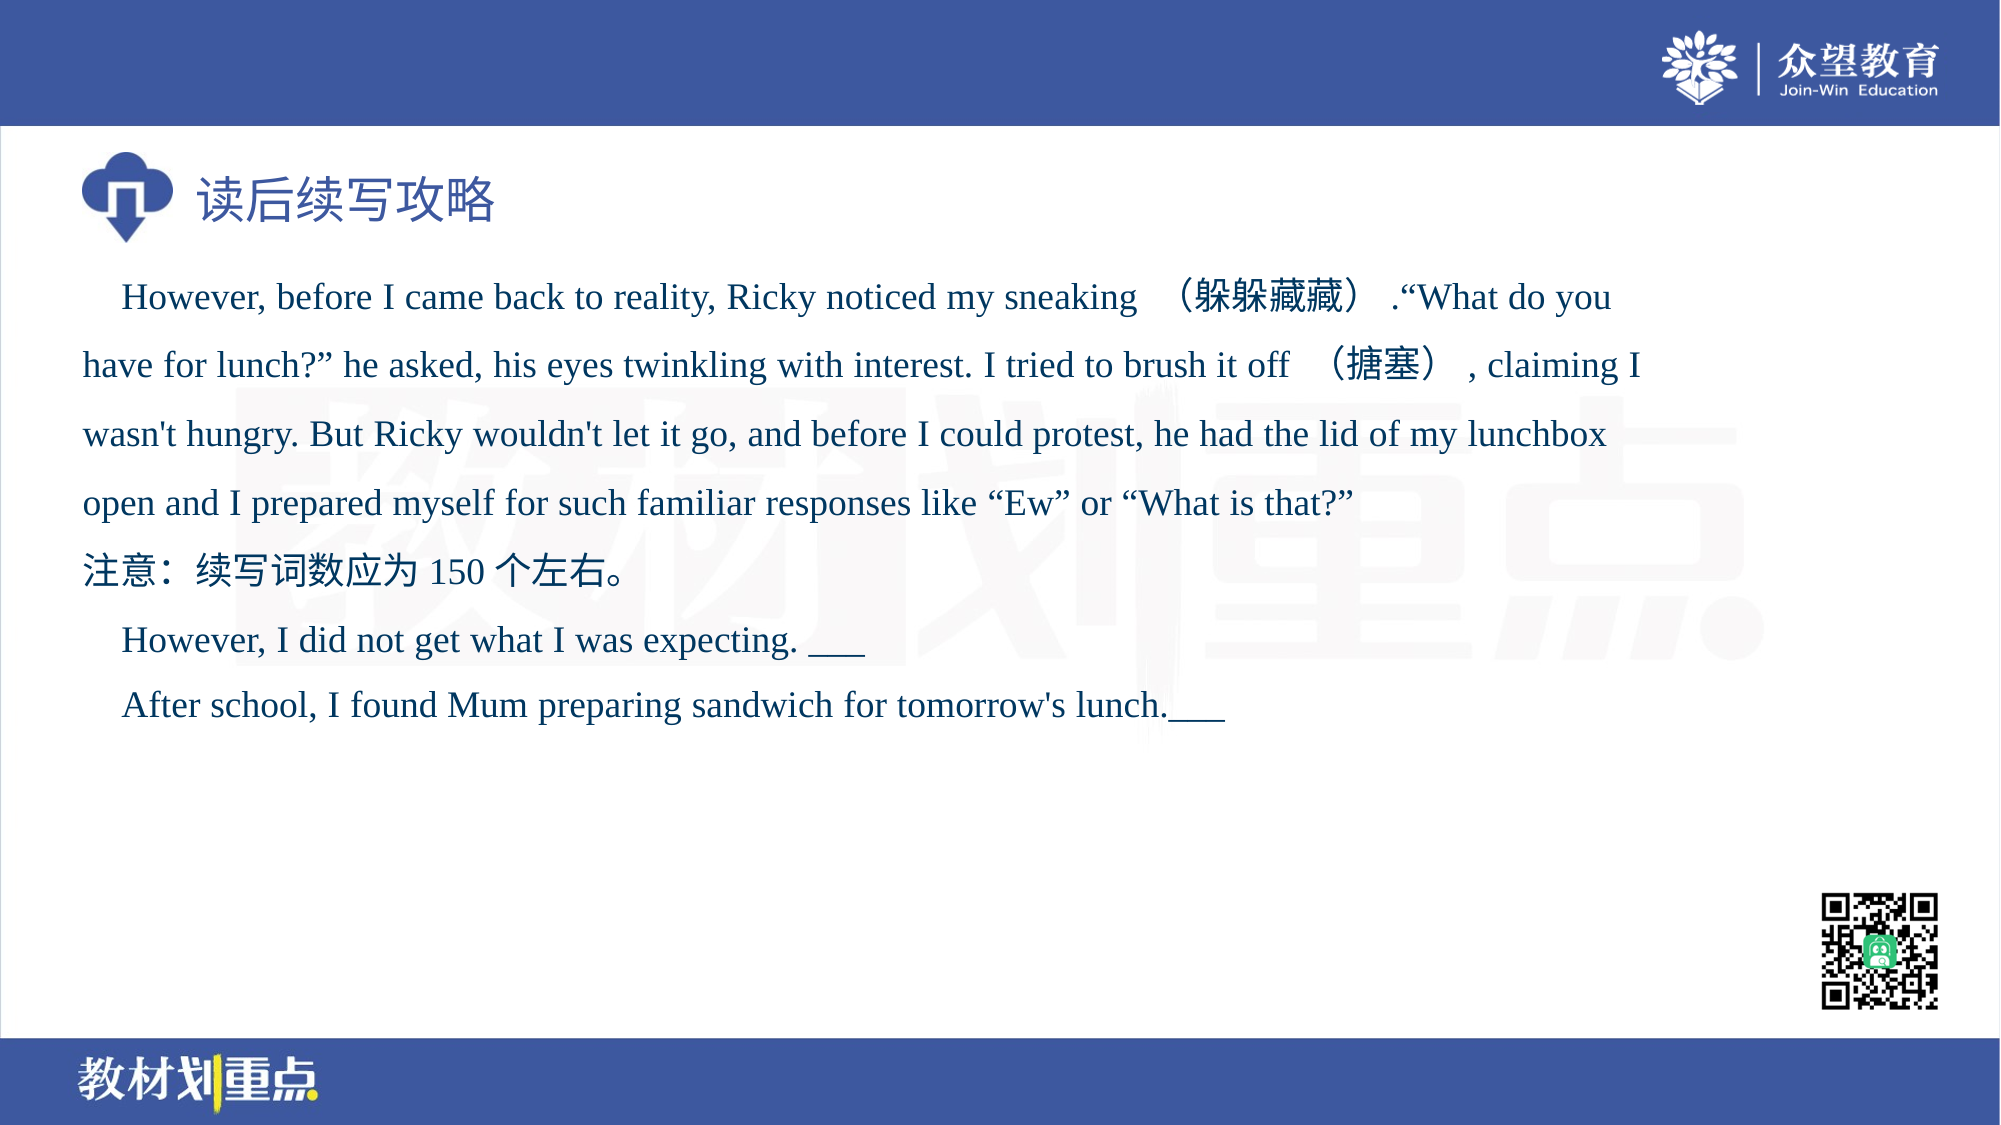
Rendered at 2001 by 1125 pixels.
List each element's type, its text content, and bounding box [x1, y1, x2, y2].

picture [0, 0, 2000, 1125]
text_box However, before I came back to reality, Ricky noticed my sneaking （躲躲藏藏）.“What do you have for lunch?” he asked, his eyes twinkling with interest. I tried to brush it off （搪塞）, claiming I wasn't hungry. But Ricky wouldn't let it go, and before I could protest, he had the lid of my lunchbox open and I prepared myself for such familiar responses like “Ew” or “What is that?” 注意：续写词数应为150个左右。 However, I did not get what I was expecting. ___ After school, I found Mum preparing sandwich for tomorrow's lunch.___ [82, 247, 1817, 718]
